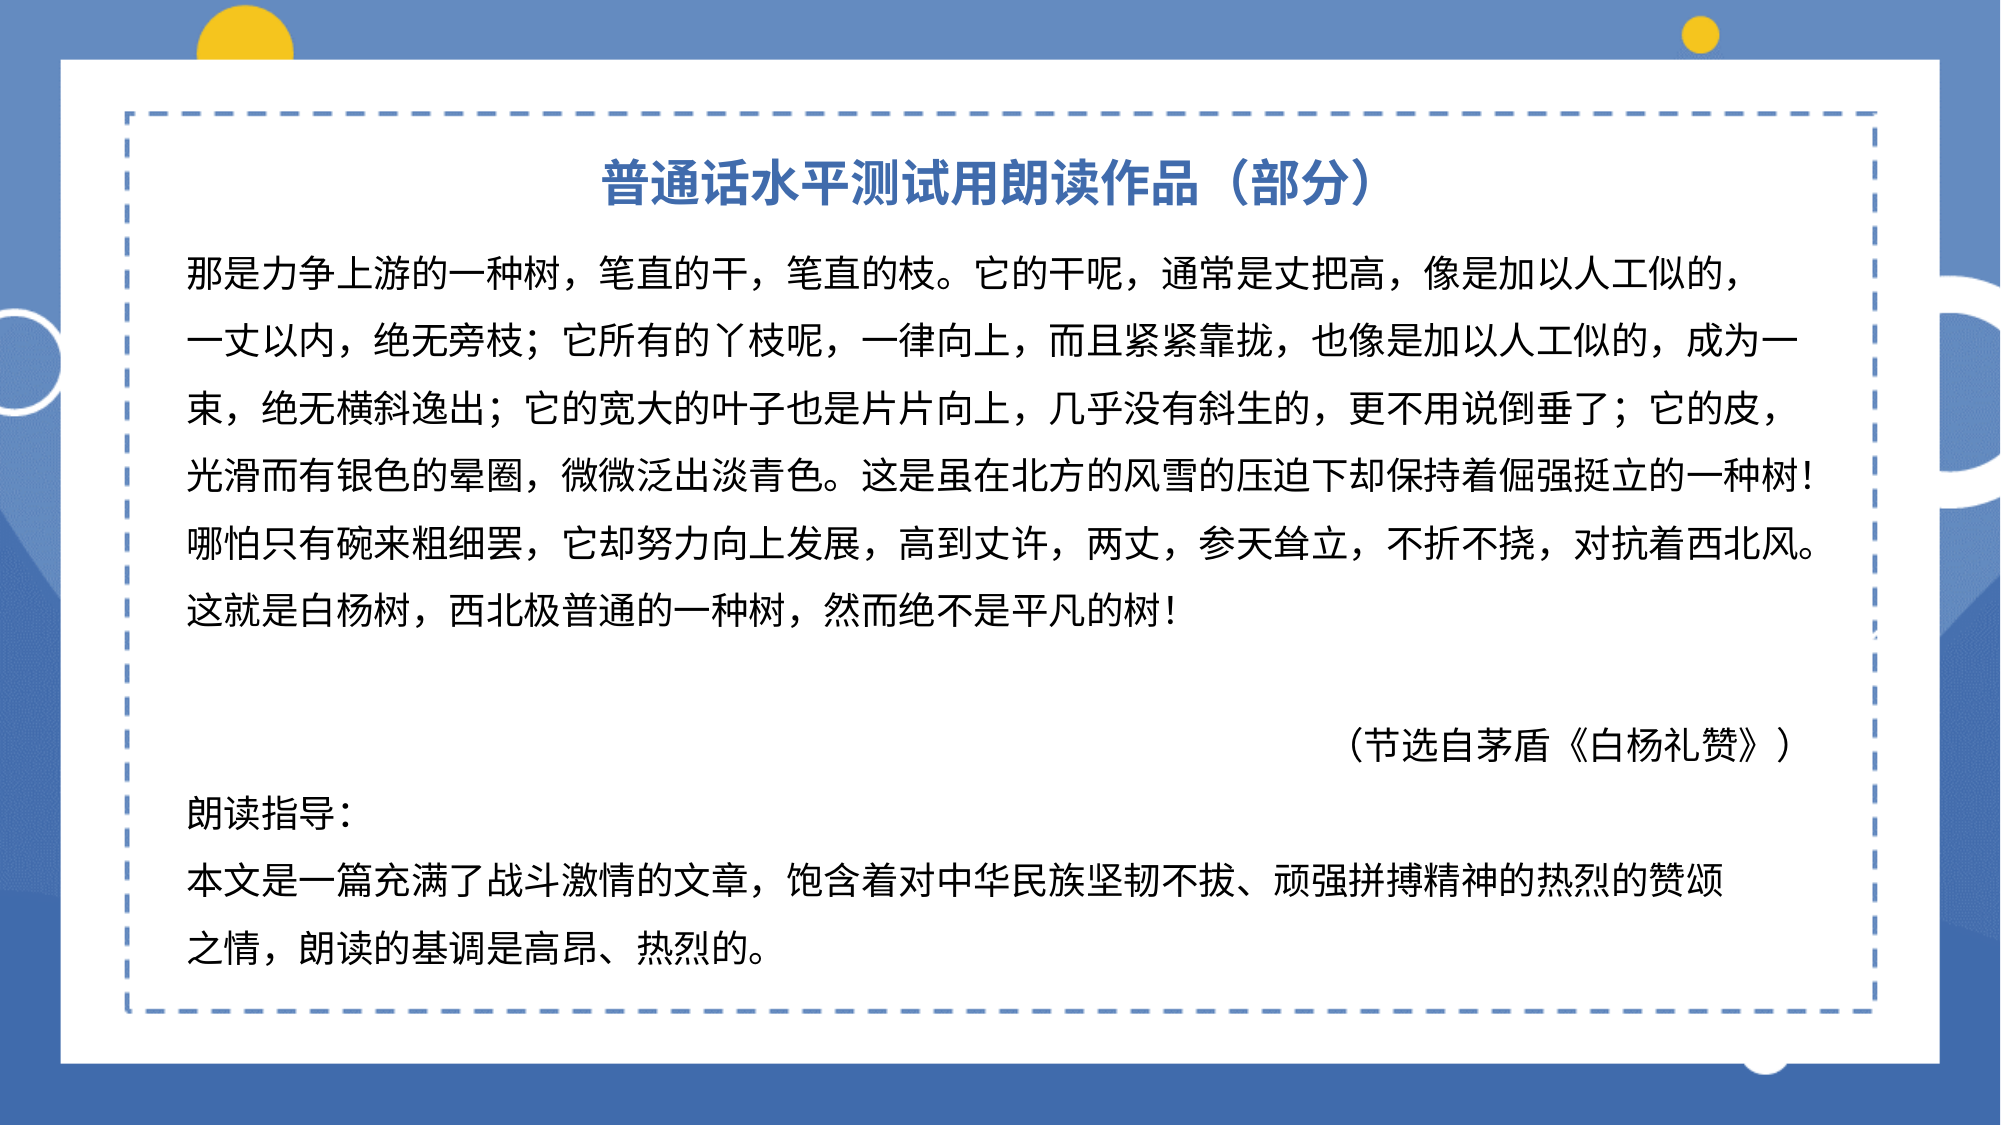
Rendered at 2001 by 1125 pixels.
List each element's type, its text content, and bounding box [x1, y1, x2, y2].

text_box 普通话水平测试用朗读作品（部分） [585, 144, 1415, 219]
picture [0, 0, 2001, 1125]
text_box 那是力争上游的一种树，笔直的干，笔直的枝。它的干呢，通常是丈把高，像是加以人工似的， 一丈以内，绝无旁枝；它所有的丫枝呢，一律向上，而且紧紧靠拢，也像是加以人工似的，成为一束，绝无横斜逸出；它的宽大的叶子也是片片向上，几乎没有斜生的，更不用说倒垂了；它的皮，光滑而有银色的晕圈，微微泛出淡青色。这是虽在北方的风雪的压迫下却保持着倔强挺立的一种树！哪怕只有碗来粗细罢，它却努力向上发展，高到丈许，两丈，参天耸立，不折不挠，对抗着西北风。 这就是白杨树，西北极普通的一种树，然而绝不是平凡的树！ （节选自茅盾《白杨礼赞》） 朗读指导： 本文是一篇充满了战斗激情的文章，饱含着对中华民族坚韧不拔、顽强拼搏精神的热烈的赞颂 之情，朗读的基调是高昂、热烈的。 [171, 219, 1829, 978]
